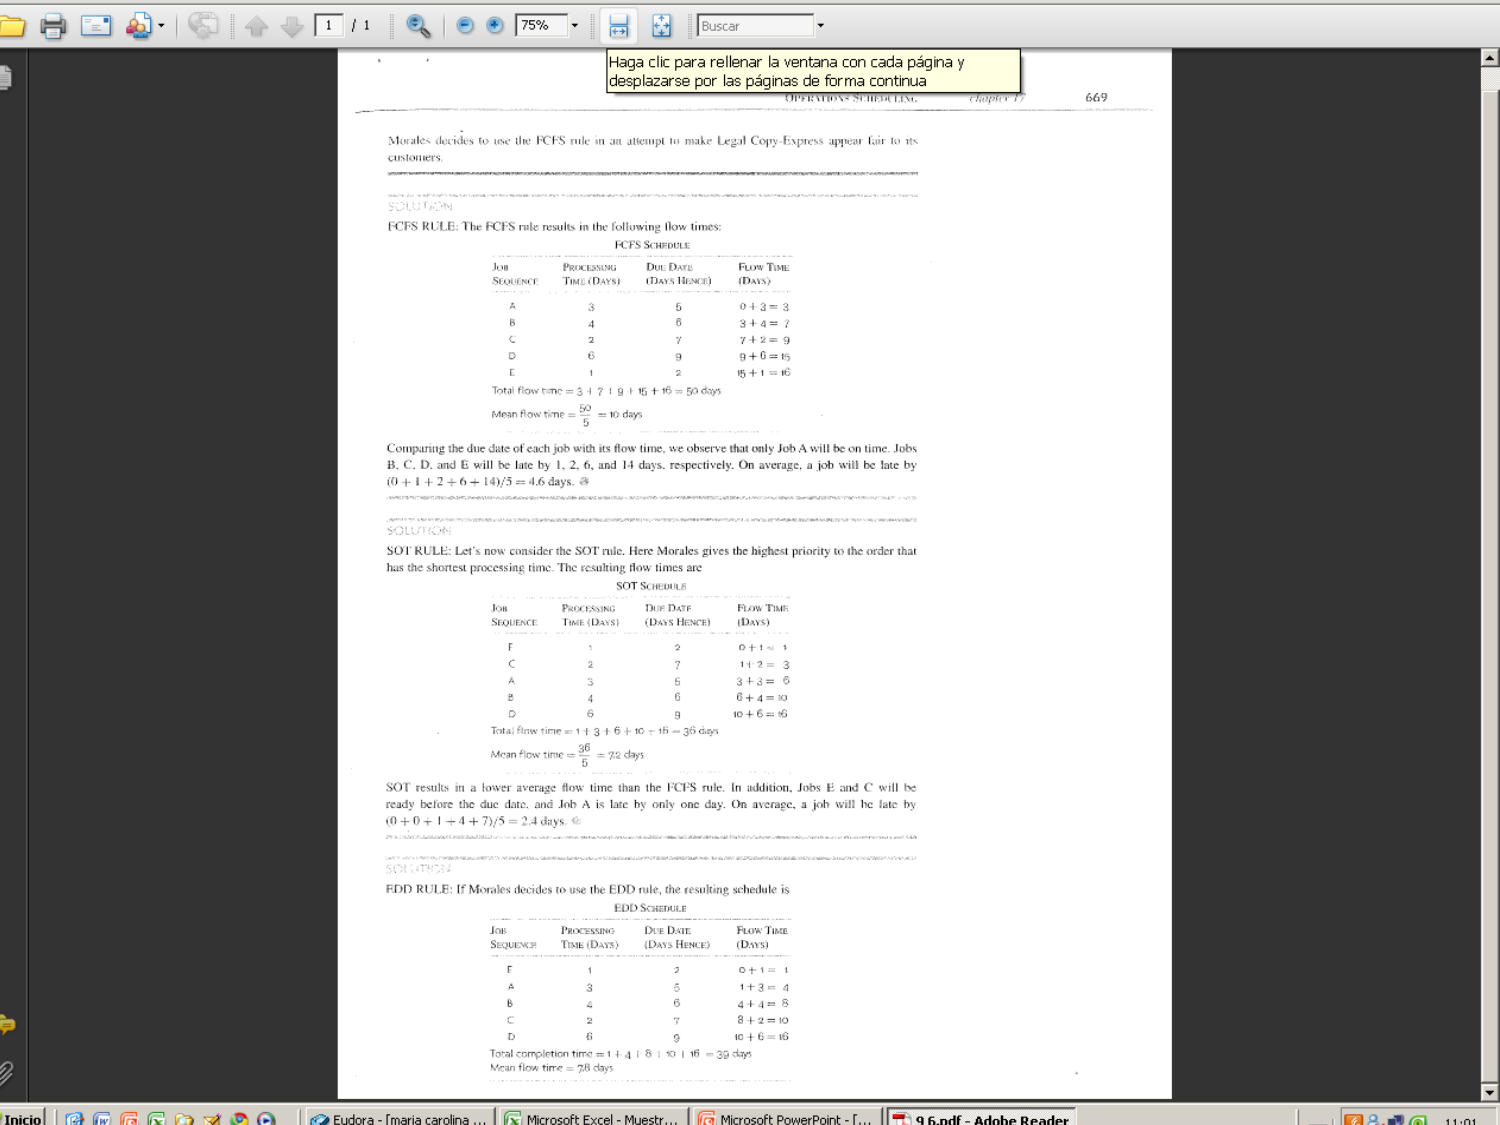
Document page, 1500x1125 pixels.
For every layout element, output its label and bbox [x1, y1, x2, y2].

list [0, 0, 1500, 1125]
